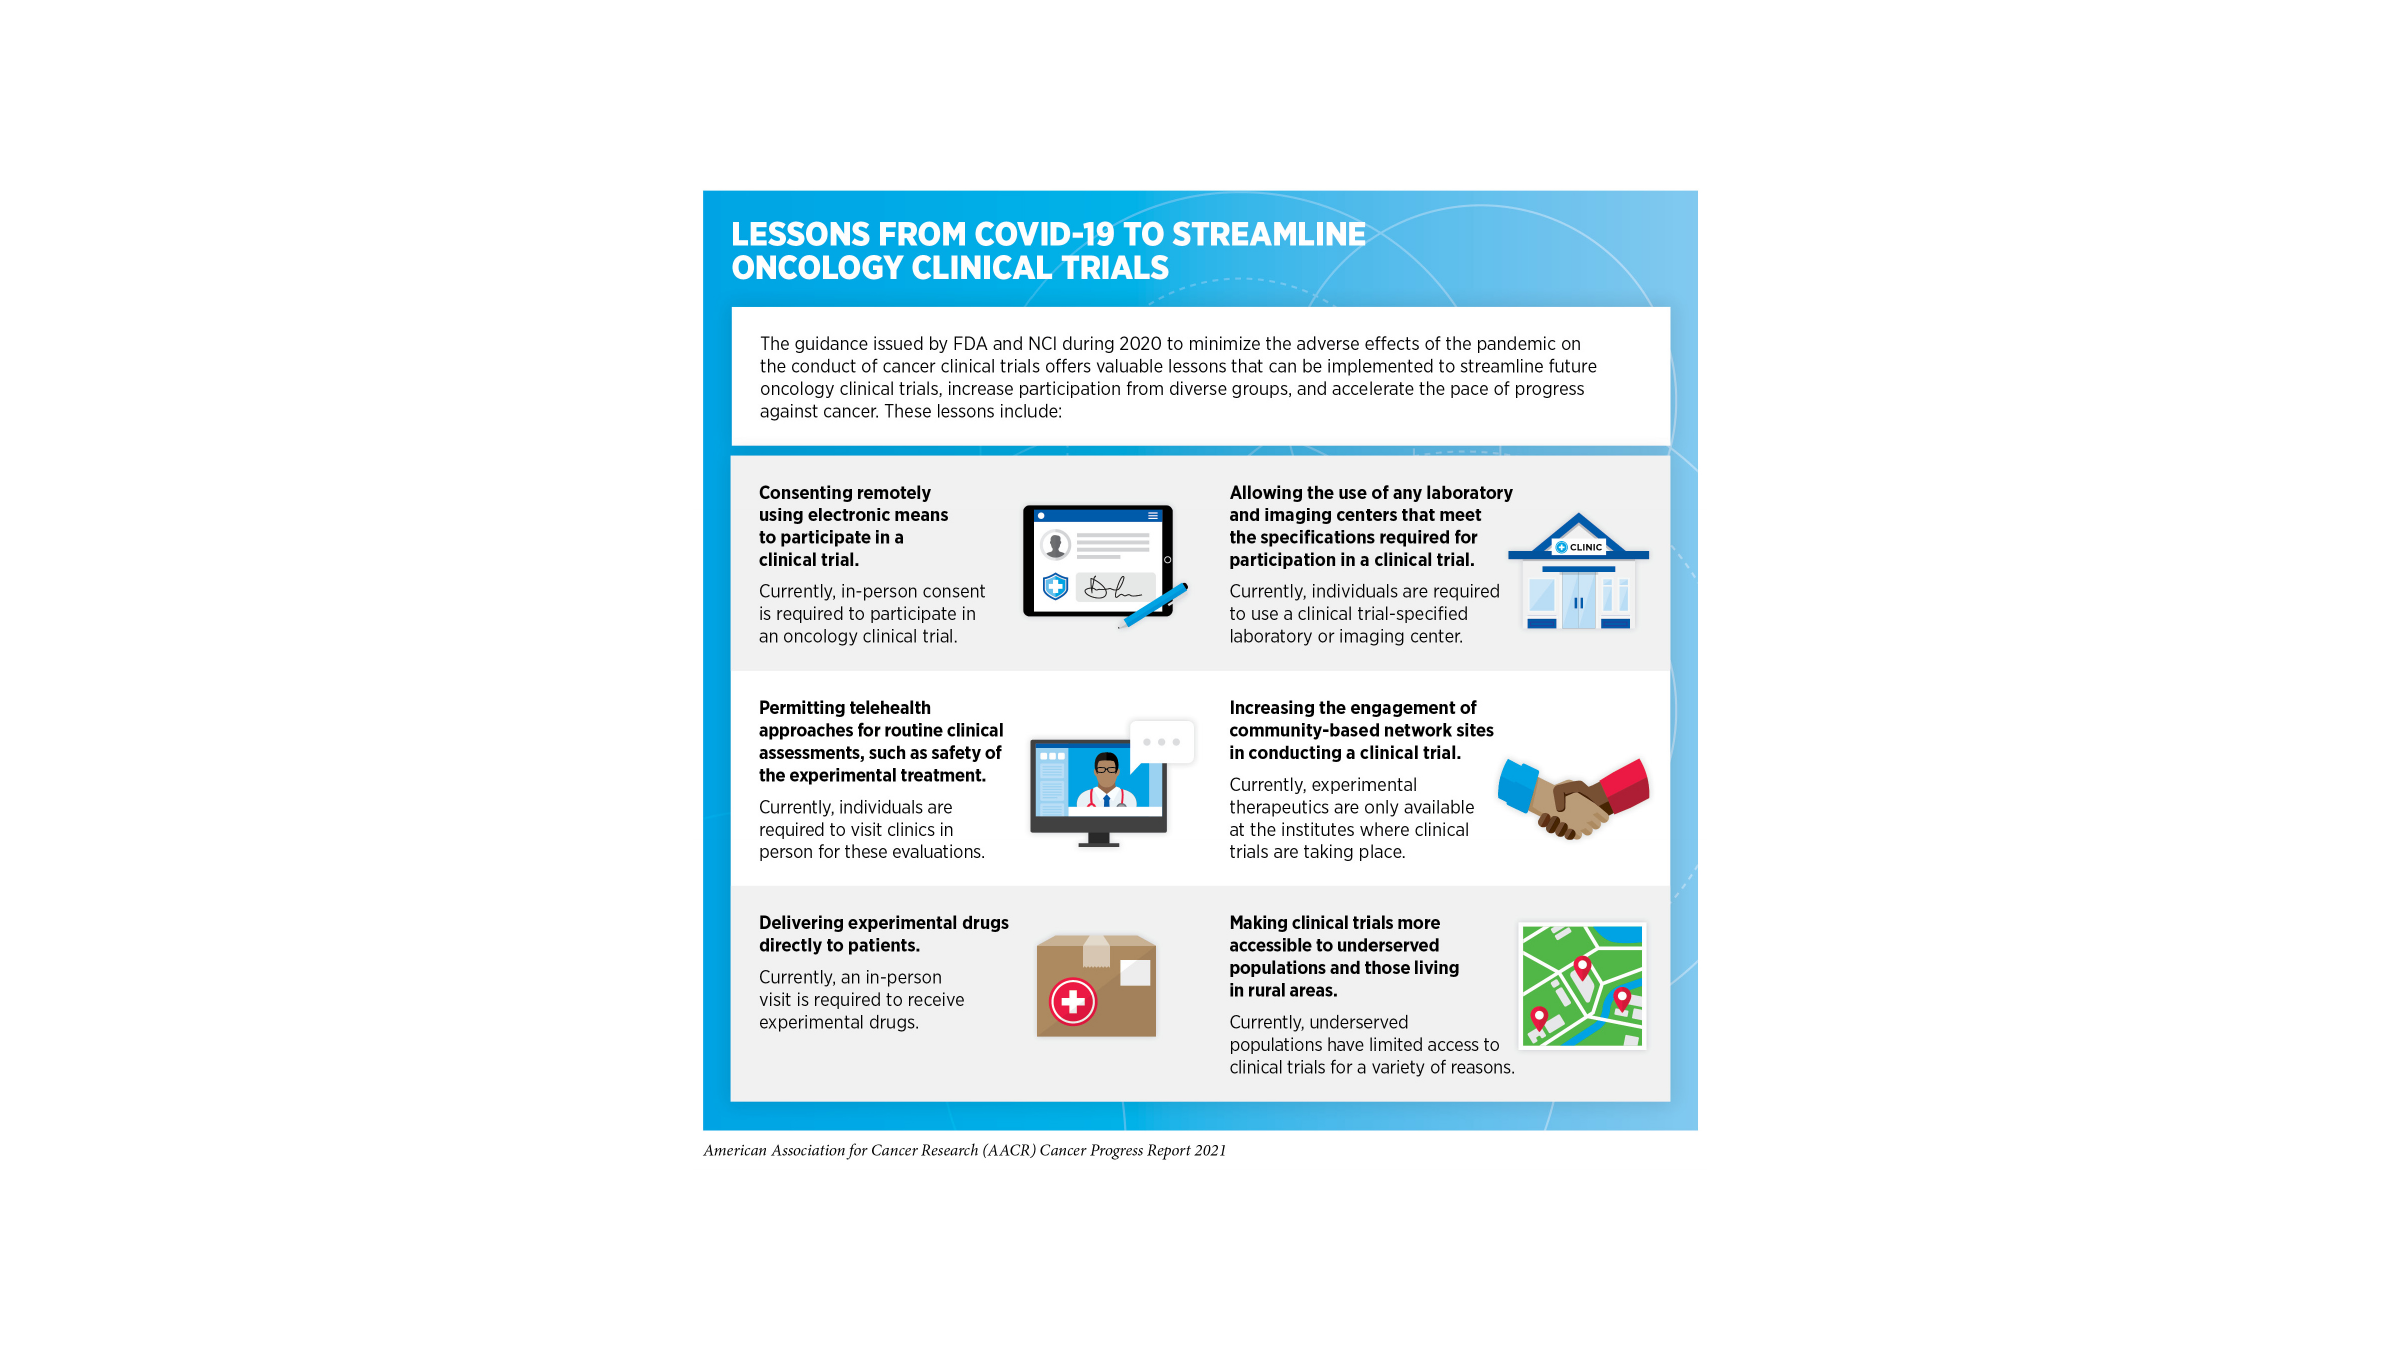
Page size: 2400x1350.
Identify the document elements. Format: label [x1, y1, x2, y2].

picture [693, 180, 1707, 1170]
